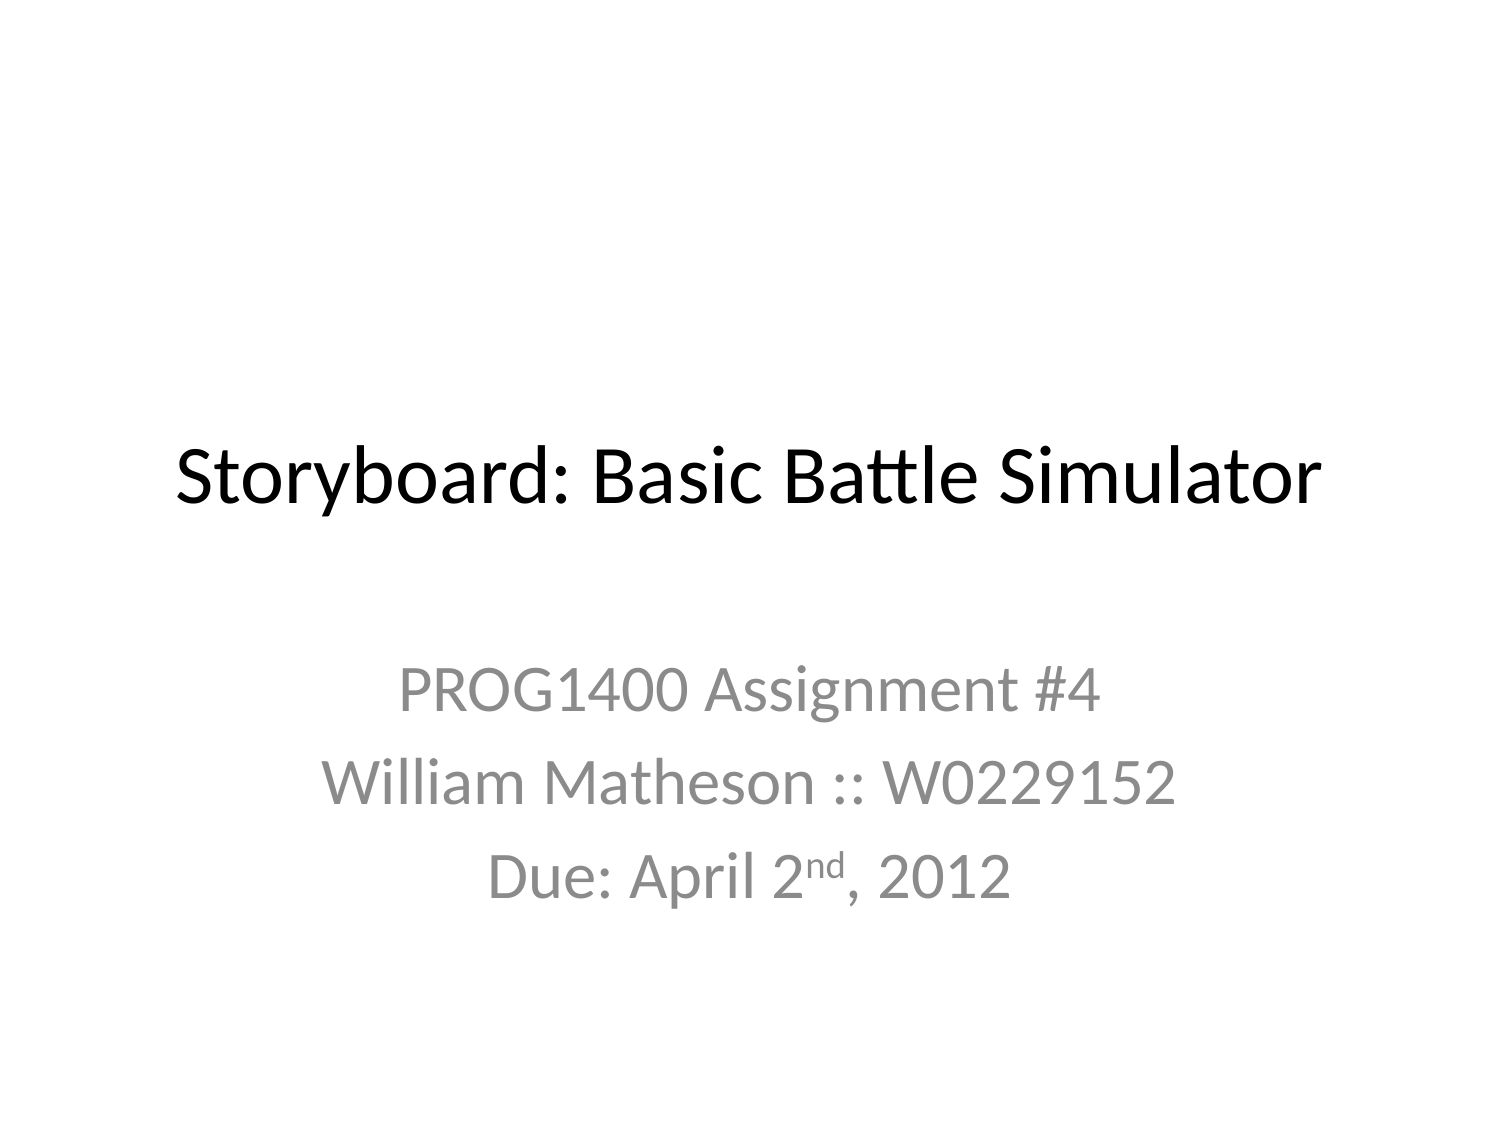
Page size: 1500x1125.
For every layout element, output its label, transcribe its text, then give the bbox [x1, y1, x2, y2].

subtitle PROG1400 Assignment #4 William Matheson :: W0229152 Due: April 2nd, 2012 [225, 637, 1275, 925]
title Storyboard: Basic Battle Simulator [112, 349, 1388, 591]
